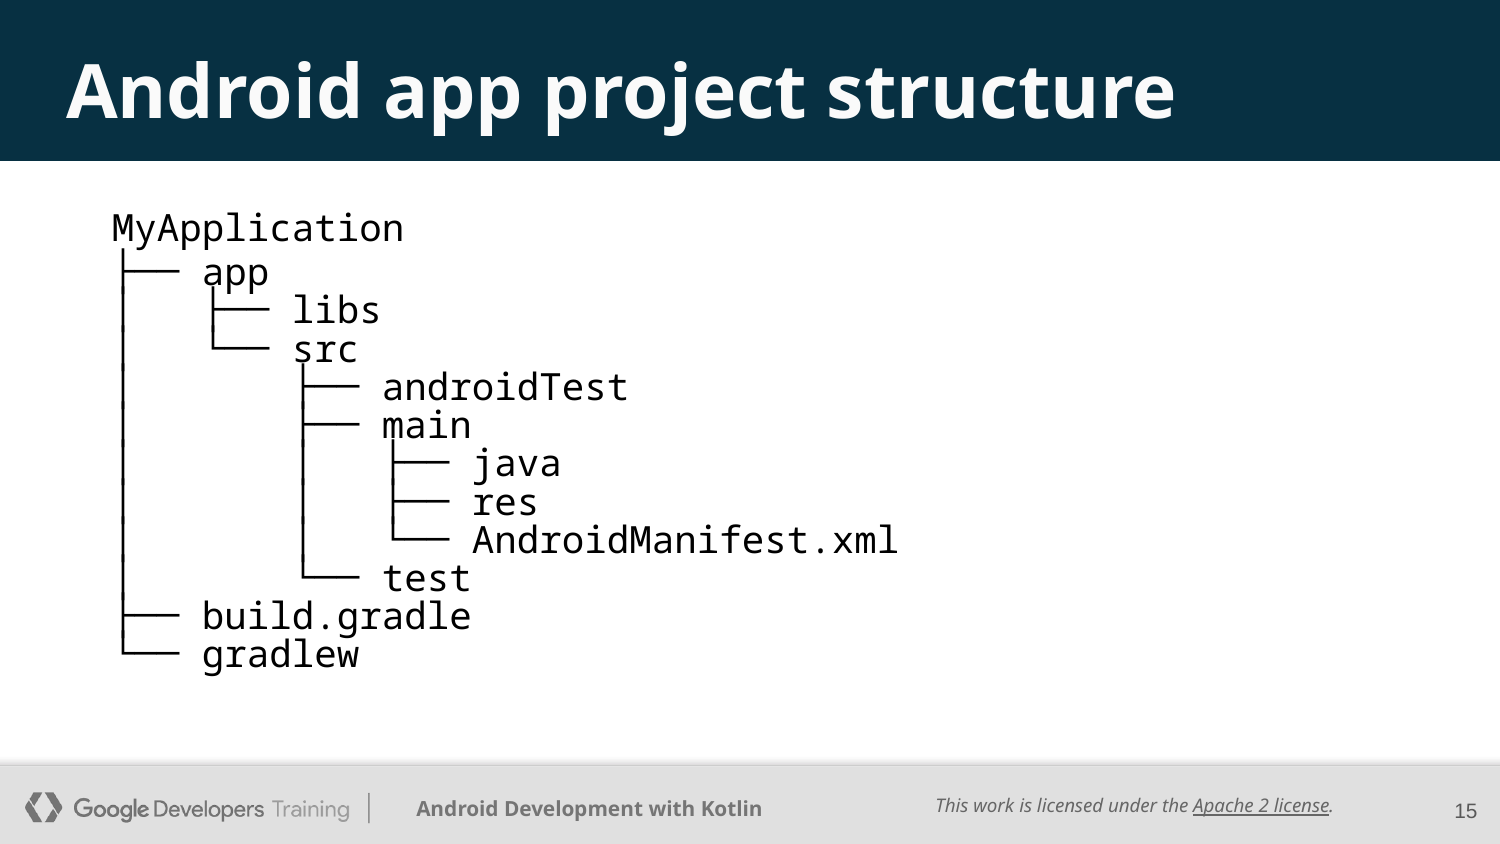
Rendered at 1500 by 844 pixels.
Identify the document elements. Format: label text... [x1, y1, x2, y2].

list MyApplication ├── app │ ├── libs │ └── src │ ├── androidTest │ ├── main │ │ ├── java │ │ ├── res │ │ └── AndroidManifest.xml │ └── test ├── build.gradle └── gradlew [96, 189, 1449, 713]
slide_number ‹#› [1402, 777, 1493, 842]
picture [0, 161, 1500, 844]
title Android app project structure [51, 28, 1449, 122]
